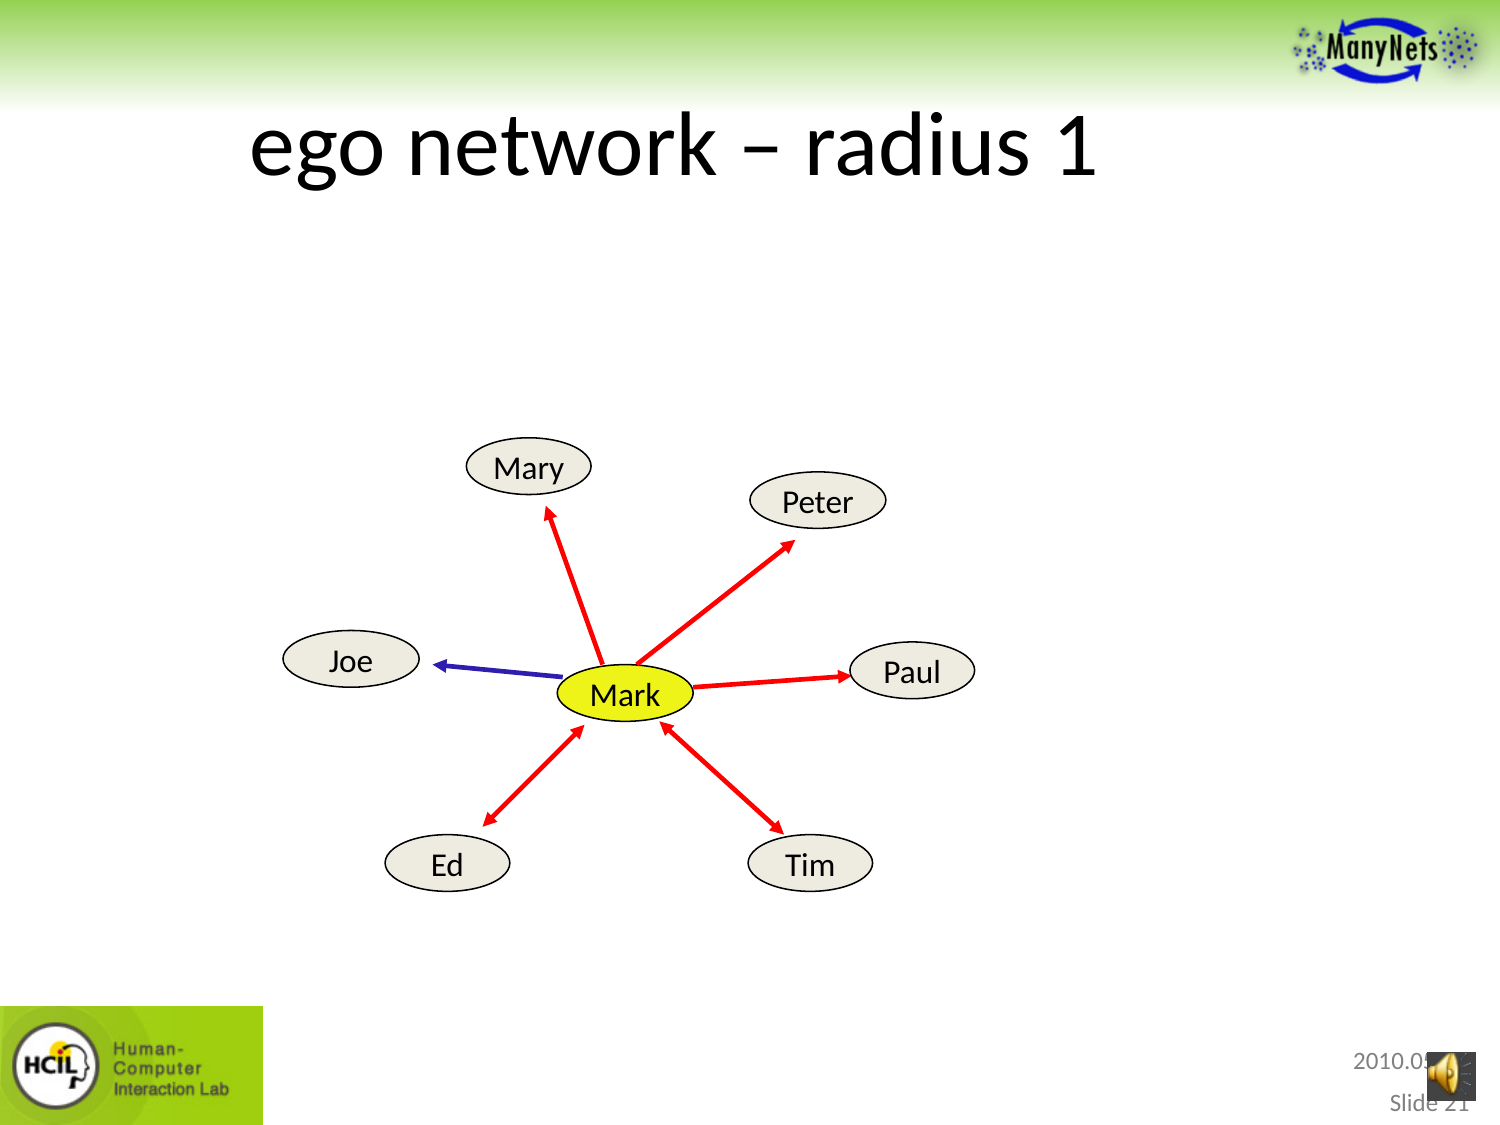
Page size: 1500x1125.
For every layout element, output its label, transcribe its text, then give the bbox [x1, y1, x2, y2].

text_box [482, 724, 585, 827]
text_box Joe [282, 630, 420, 688]
text_box [659, 721, 785, 835]
text_box [693, 670, 851, 688]
picture [0, 1006, 263, 1125]
text_box Mark [557, 664, 694, 722]
text_box [432, 659, 563, 678]
text_box Ed [385, 834, 510, 892]
text_box [544, 505, 603, 665]
text_box Tim [748, 834, 873, 892]
picture [1426, 1051, 1477, 1102]
text_box Mary [466, 437, 592, 495]
title ego network – radius 1 [0, 45, 1350, 233]
text_box Peter [749, 471, 886, 529]
text_box Paul [849, 641, 975, 699]
picture [1276, 12, 1500, 90]
text_box [636, 539, 796, 665]
